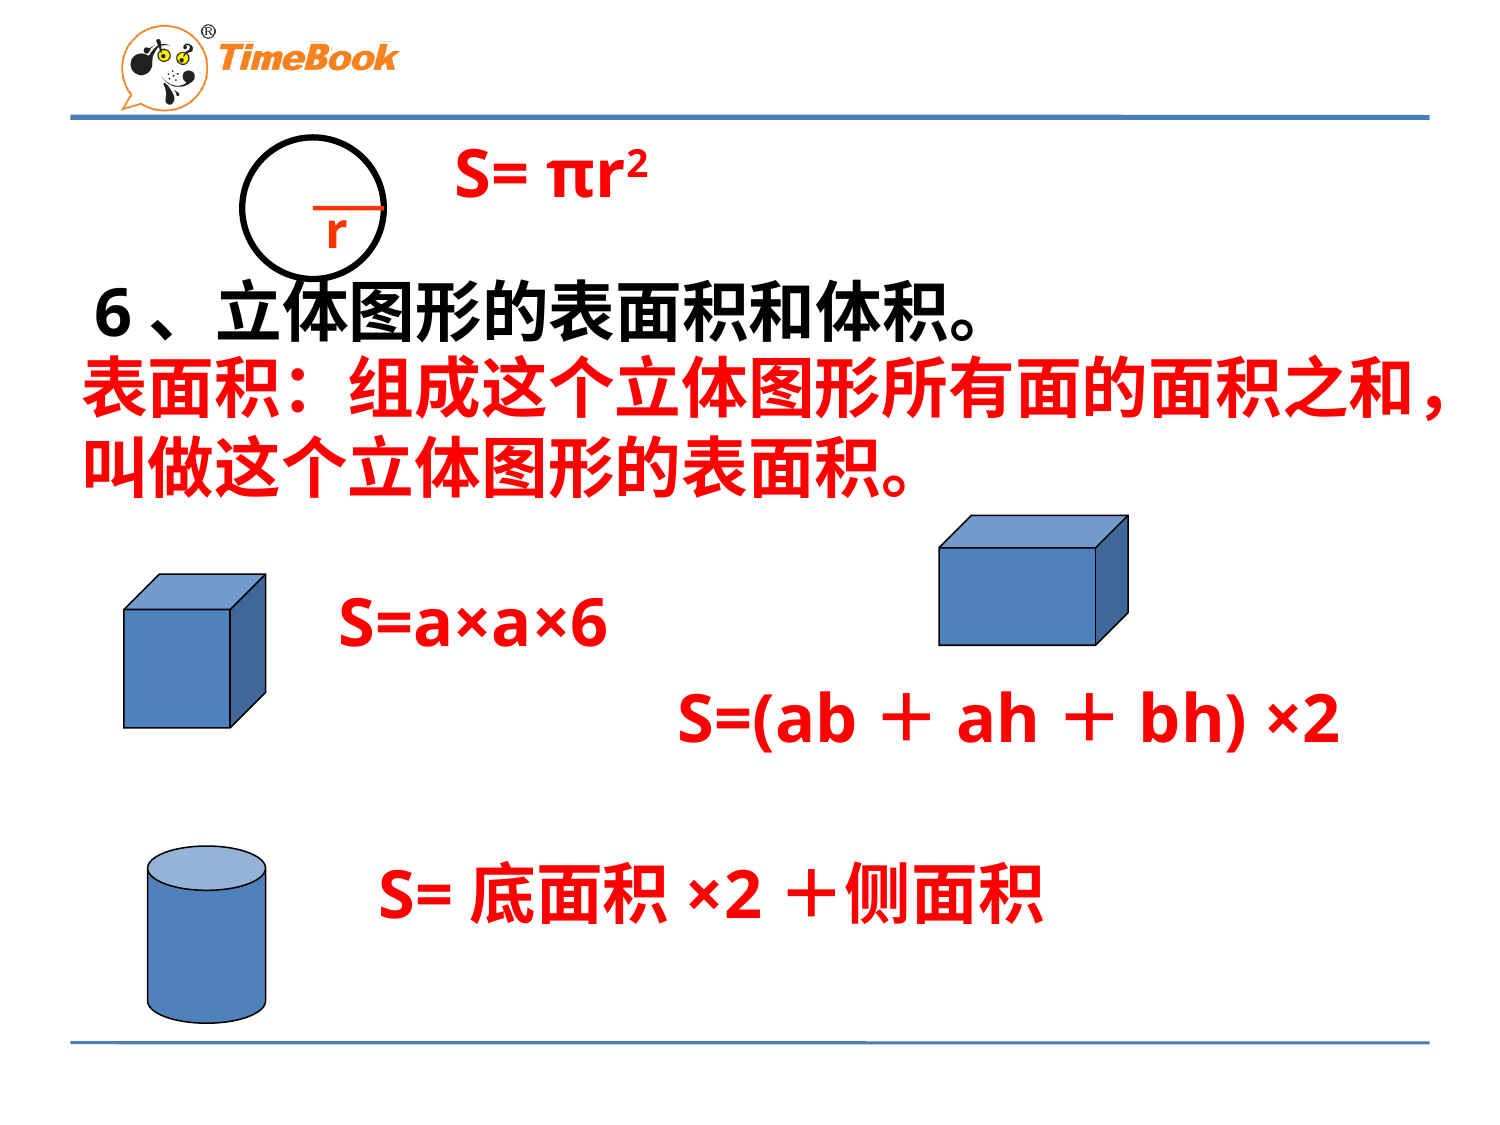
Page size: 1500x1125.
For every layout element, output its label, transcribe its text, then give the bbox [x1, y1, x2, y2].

text_box [242, 137, 384, 280]
list 6、立体图形的表面积和体积。 [79, 262, 1430, 337]
text_box [123, 574, 266, 728]
text_box S= πr2 [439, 123, 664, 219]
text_box r [310, 191, 363, 267]
text_box [939, 515, 1129, 646]
picture [118, 22, 408, 113]
text_box S=底面积×2＋侧面积 [363, 844, 1060, 940]
text_box 表面积：组成这个立体图形所有面的面积之和， 叫做这个立体图形的表面积。 [66, 337, 1498, 513]
text_box S=a×a×6 [323, 572, 624, 668]
text_box S=(ab＋ah＋bh) ×2 [662, 668, 1357, 764]
text_box [147, 846, 266, 1024]
